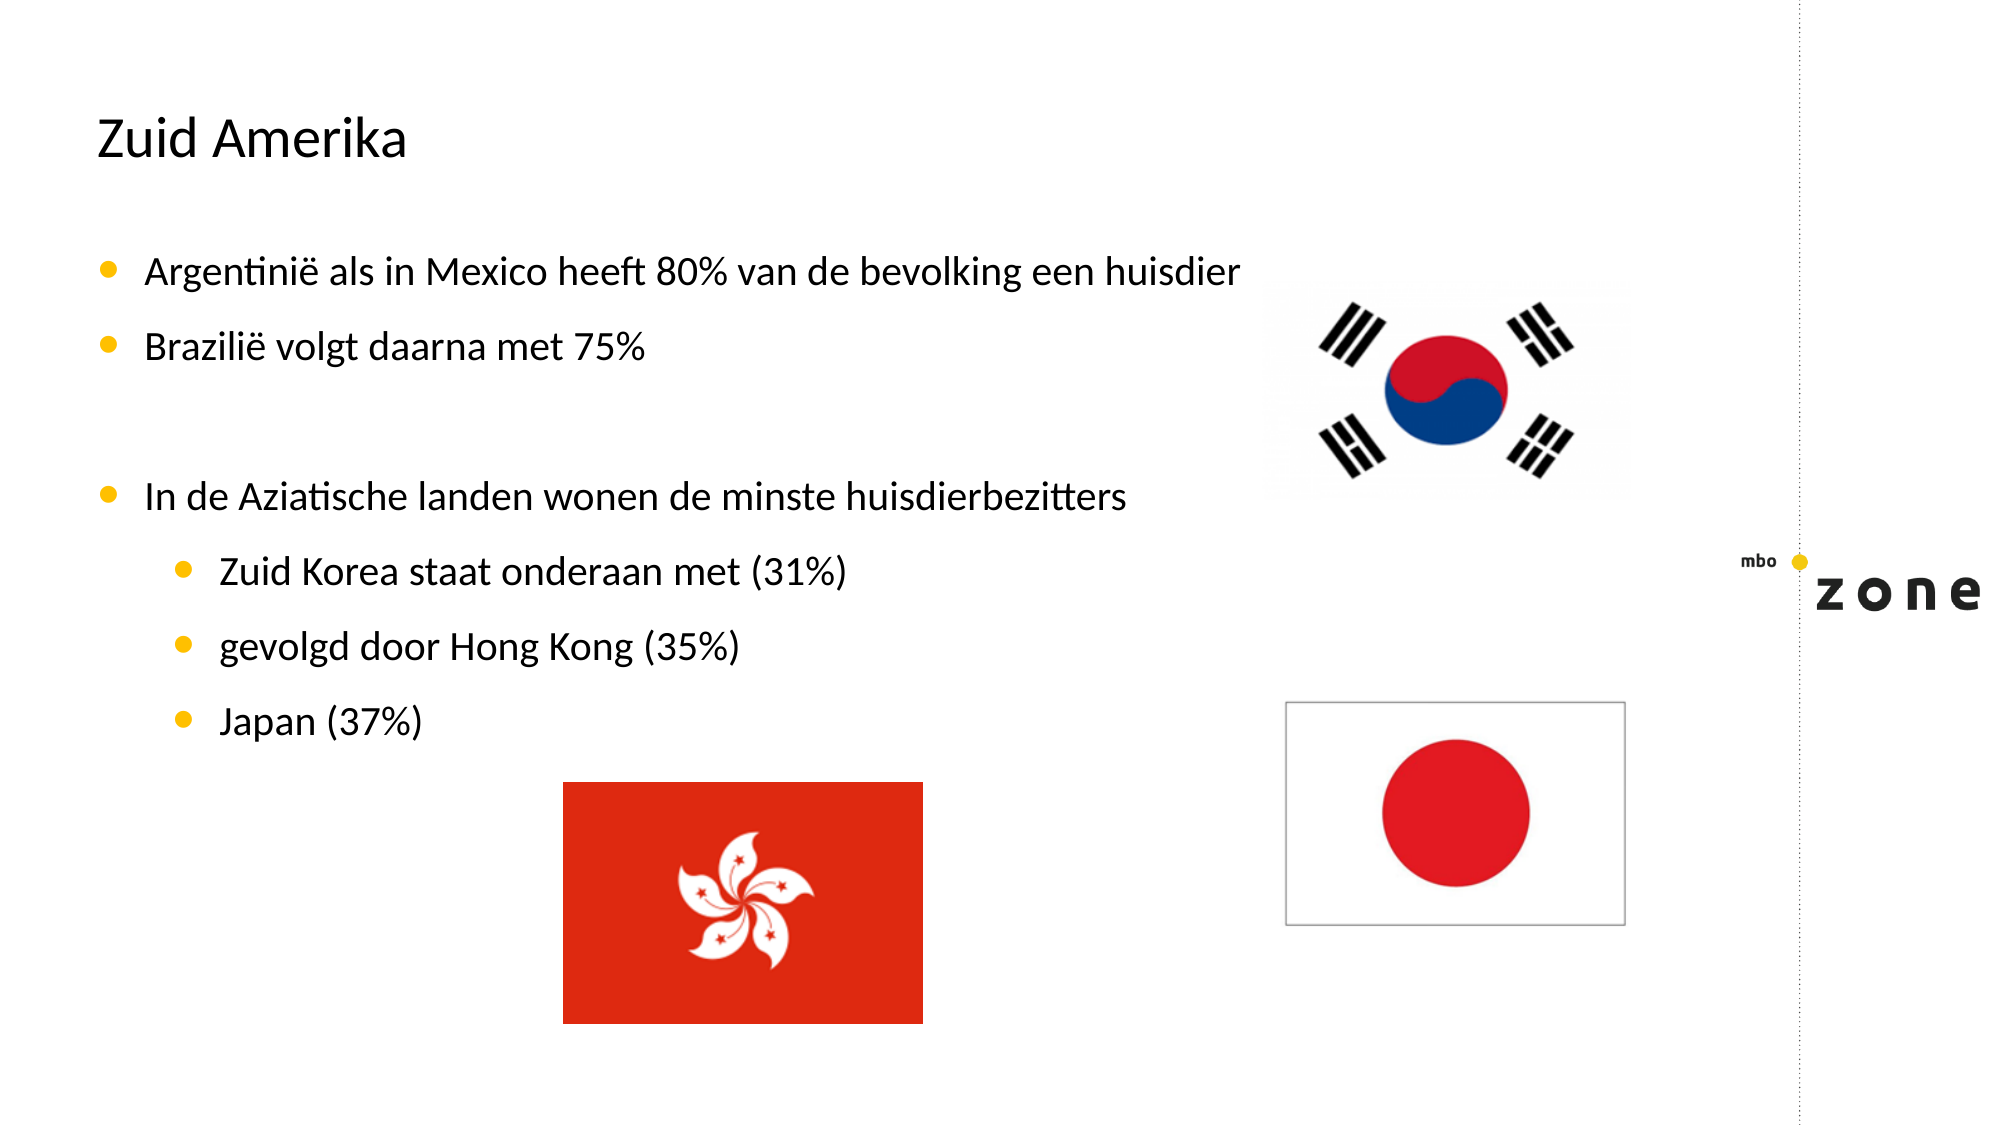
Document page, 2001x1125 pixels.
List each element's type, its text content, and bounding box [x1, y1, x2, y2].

picture [1262, 0, 2001, 1125]
picture [563, 782, 923, 1024]
text_box Zuid Amerika Argentinië als in Mexico heeft 80% van de bevolking een huisdier Brazilië volgt daarna met 75% In de Aziatische landen wonen de minste huisdierbezitters Zuid Korea staat onderaan met (31%) gevolgd door Hong Kong (35%) Japan (37%) [82, 91, 1257, 852]
